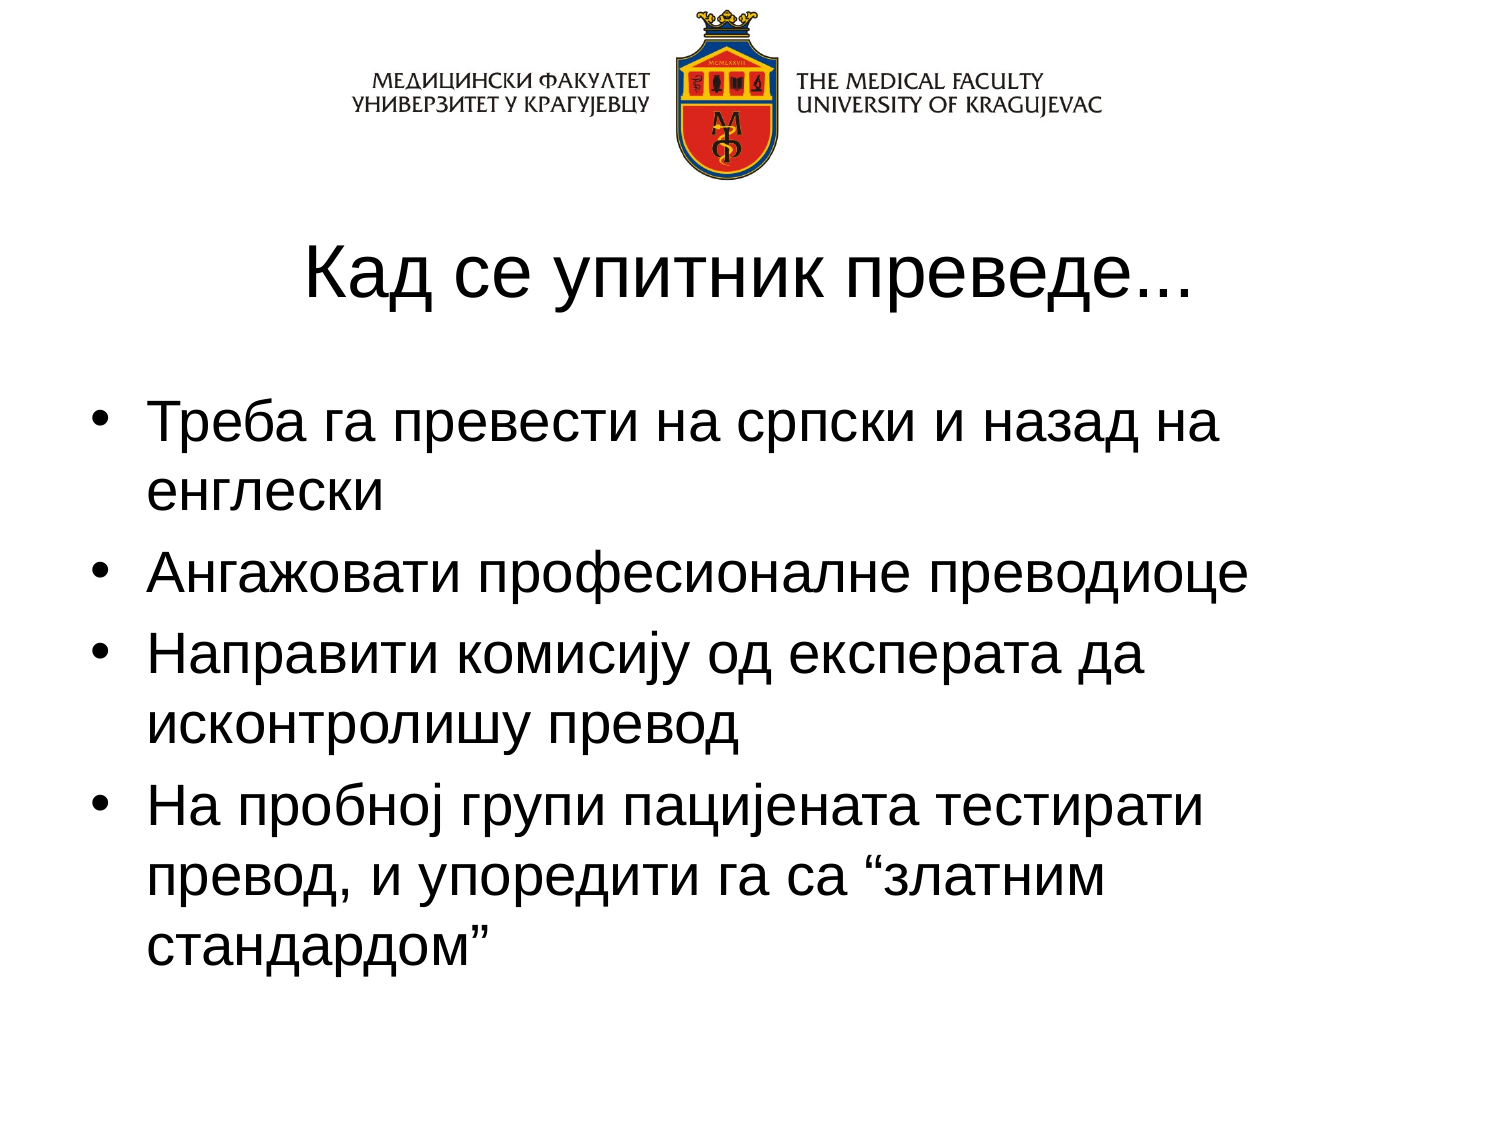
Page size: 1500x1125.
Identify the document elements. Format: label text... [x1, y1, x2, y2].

title Кад се упитник преведе... [74, 173, 1426, 362]
picture [328, 0, 1125, 173]
list Треба га превести на српски и назад на енглески Ангажовати професионалне преводиоце Направити комисију од експерата да исконтролишу превод На пробној групи пацијената тестирати превод, и упоредити га са “златним стандардом” [74, 374, 1426, 1118]
